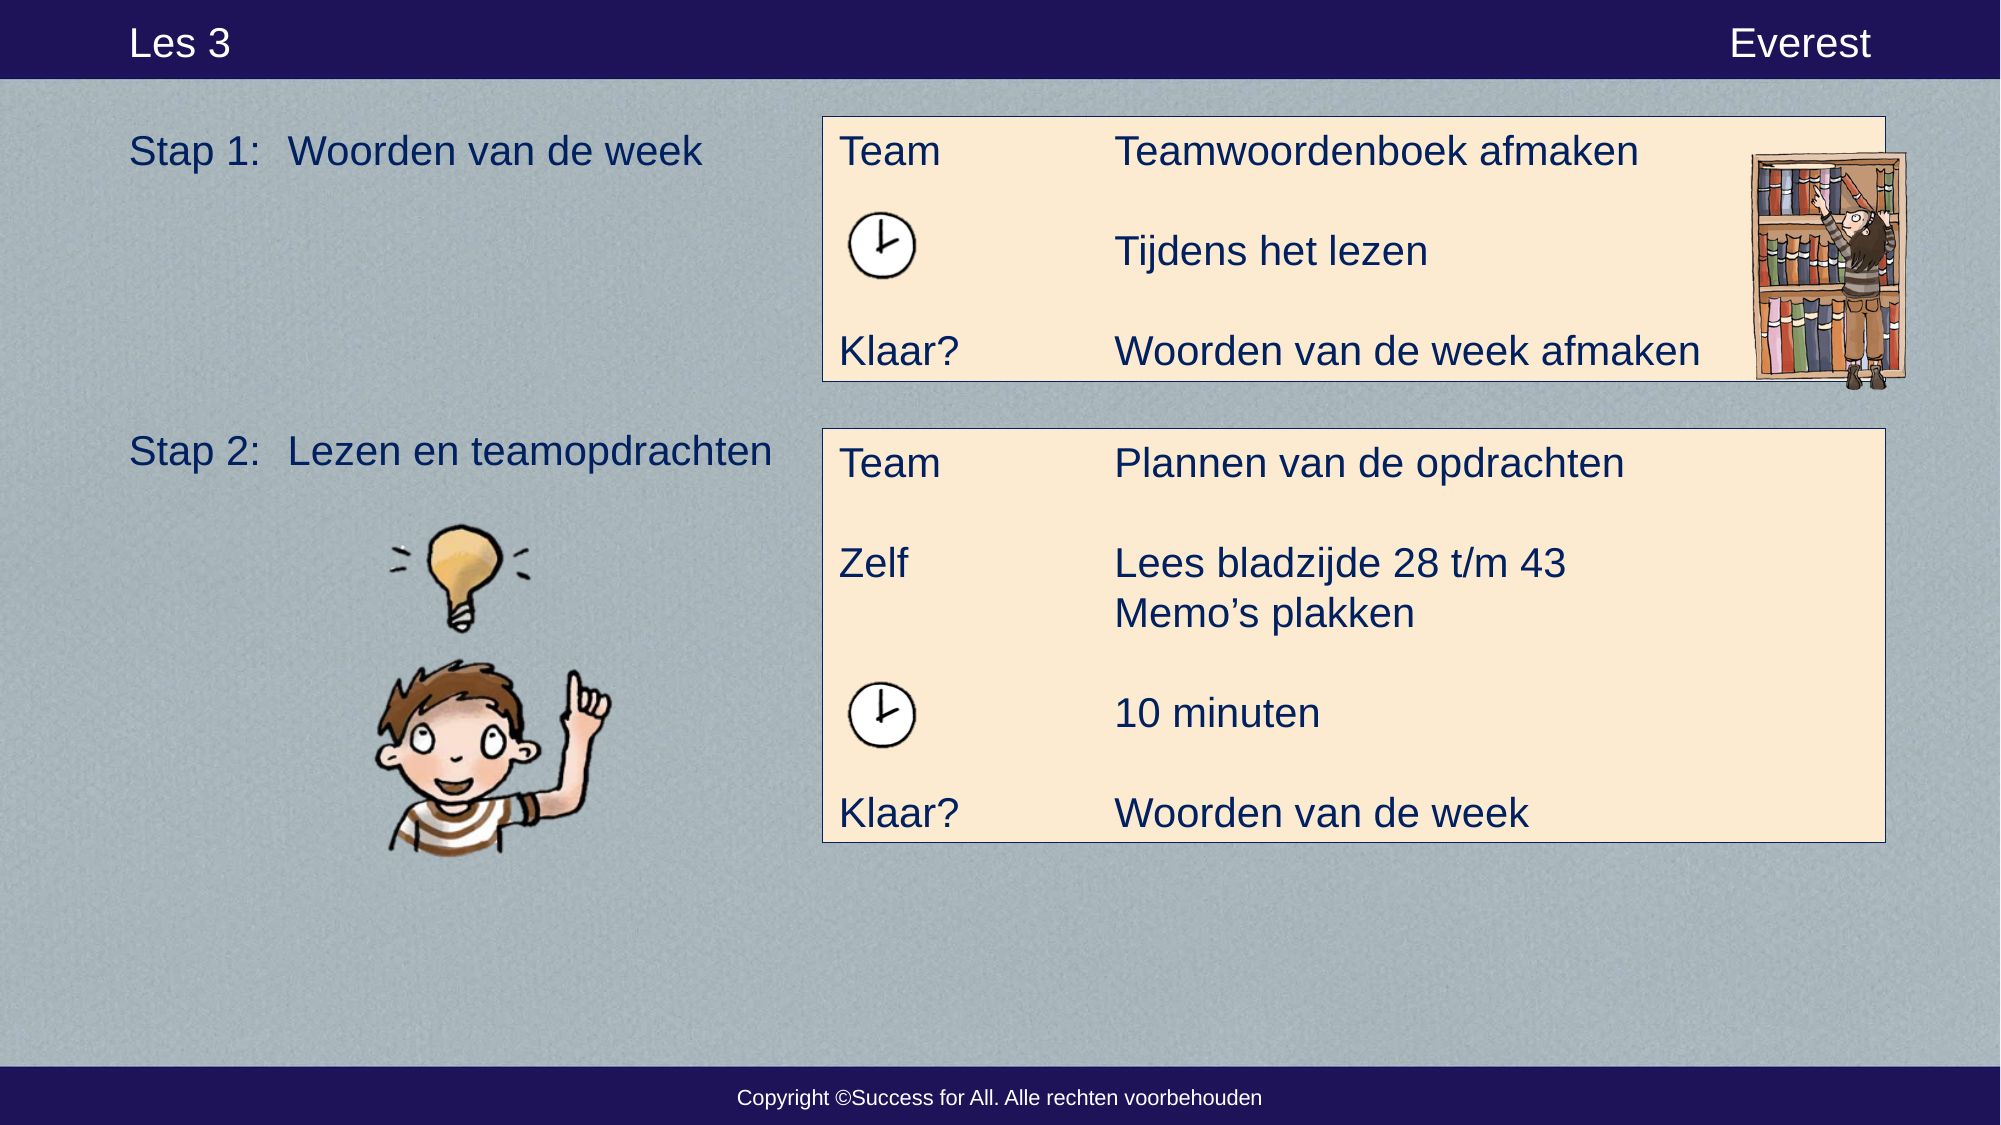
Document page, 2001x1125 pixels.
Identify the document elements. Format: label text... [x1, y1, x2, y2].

text_box Everest [999, 8, 1886, 73]
text_box Copyright ©Success for All. Alle rechten voorbehouden [0, 1076, 2000, 1125]
text_box Team Plannen van de opdrachten Zelf Lees bladzijde 28 t/m 43 Memo’s plakken 10 minuten Klaar? Woorden van de week [822, 428, 1886, 843]
text_box Stap 1: Woorden van de week Stap 2: Lezen en teamopdrachten [114, 116, 907, 532]
text_box Team Teamwoordenboek afmaken Tijdens het lezen Klaar? Woorden van de week afmaken [822, 116, 1886, 382]
picture [0, 0, 2001, 1125]
text_box Les 3 [114, 8, 354, 73]
